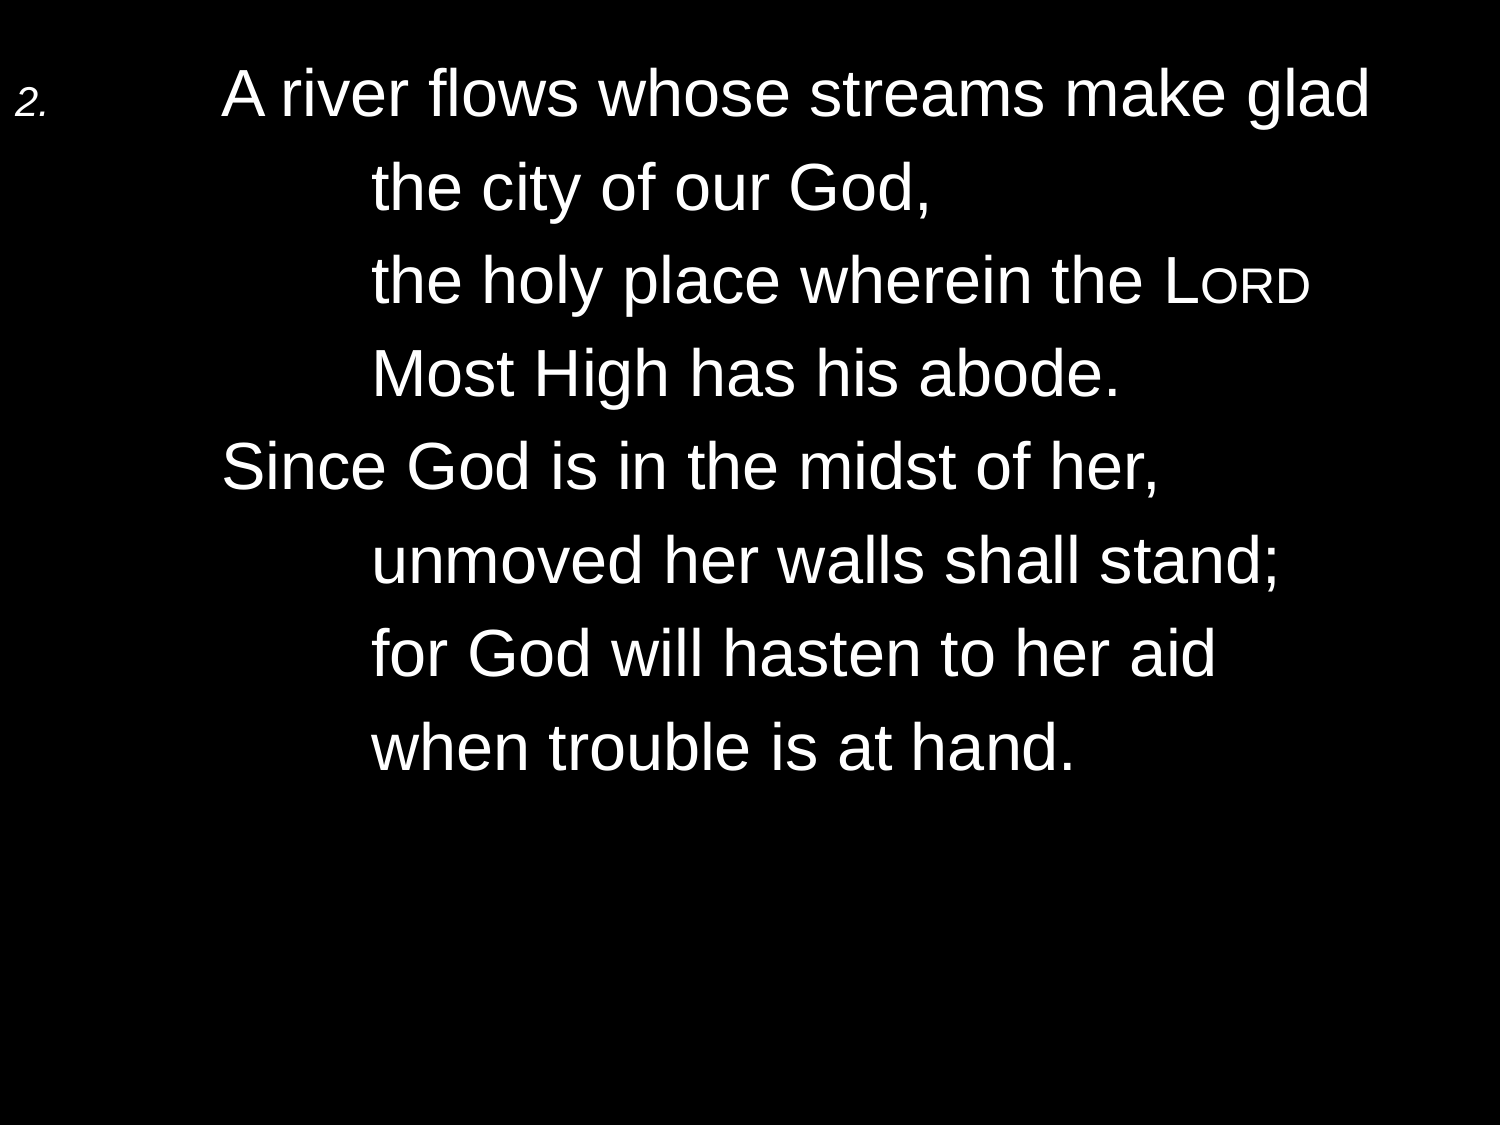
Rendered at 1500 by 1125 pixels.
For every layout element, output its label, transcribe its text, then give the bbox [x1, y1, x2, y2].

list 2. A river flows whose streams make glad the city of our God, the holy place wherein the Lord Most High has his abode. Since God is in the midst of her, unmoved her walls shall stand; for God will hasten to her aid when trouble is at hand. [0, 42, 1500, 1047]
